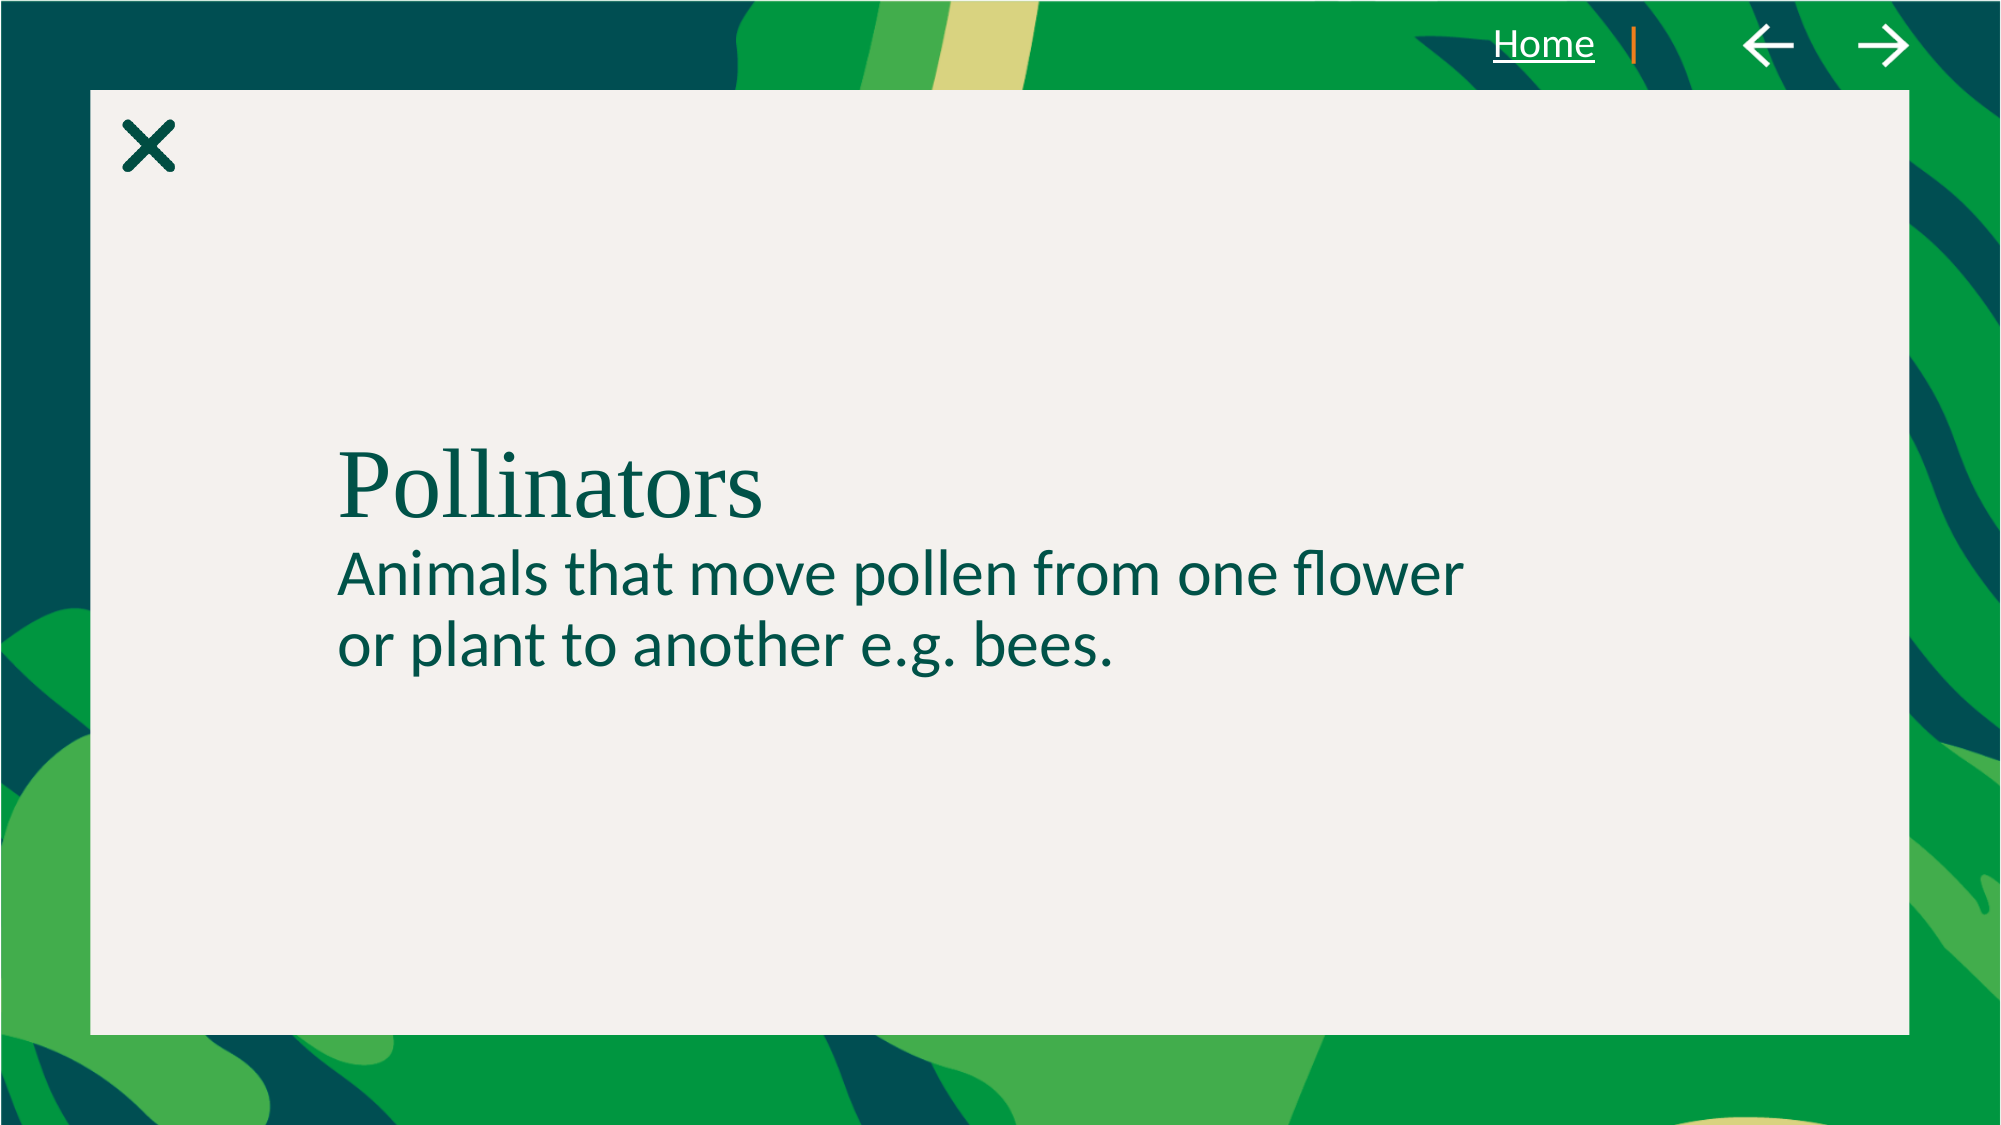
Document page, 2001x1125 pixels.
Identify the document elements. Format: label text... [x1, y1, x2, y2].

text_box [89, 89, 437, 1036]
text_box Home | [1563, 25, 1682, 74]
text_box [1563, 89, 1911, 1036]
title Pollinators Animals that move pollen from one flower or plant to another e.g. bees. [322, 424, 437, 914]
picture [3, 0, 2001, 1125]
